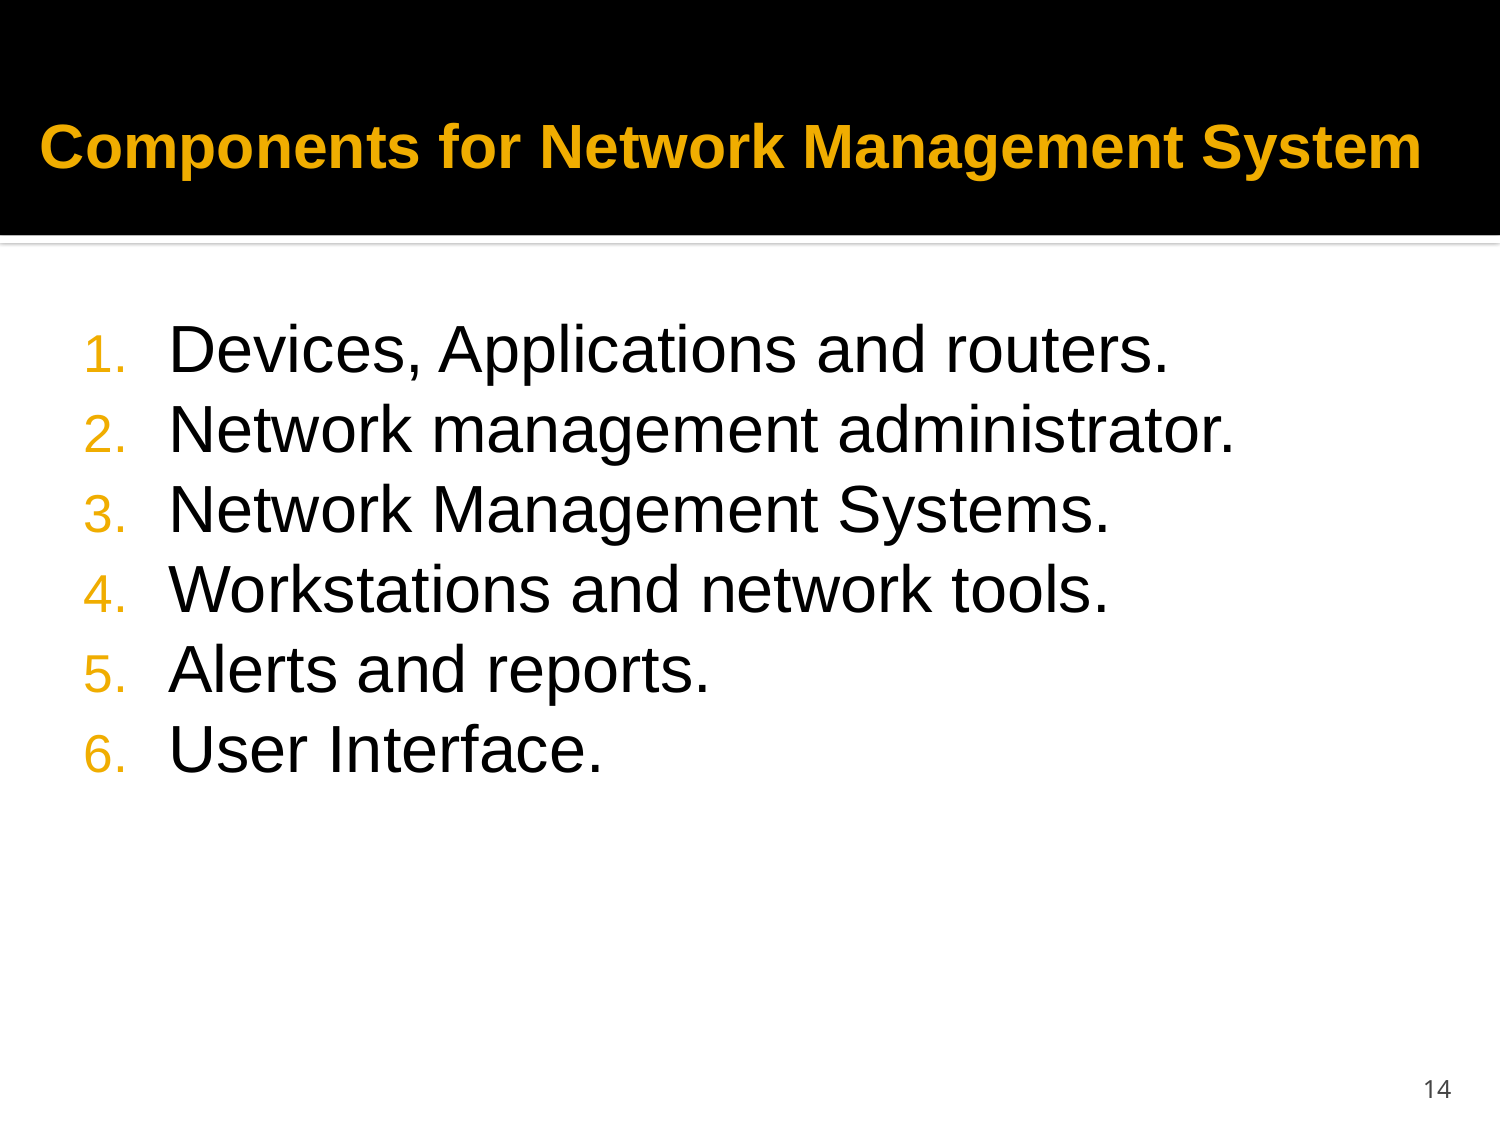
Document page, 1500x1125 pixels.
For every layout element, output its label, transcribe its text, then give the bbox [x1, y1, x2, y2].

slide_number 14 [1345, 1062, 1467, 1108]
title Components for Network Management System [24, 12, 1450, 200]
list Devices, Applications and routers. Network management administrator. Network Management Systems. Workstations and network tools. Alerts and reports. User Interface. [75, 291, 1425, 1050]
